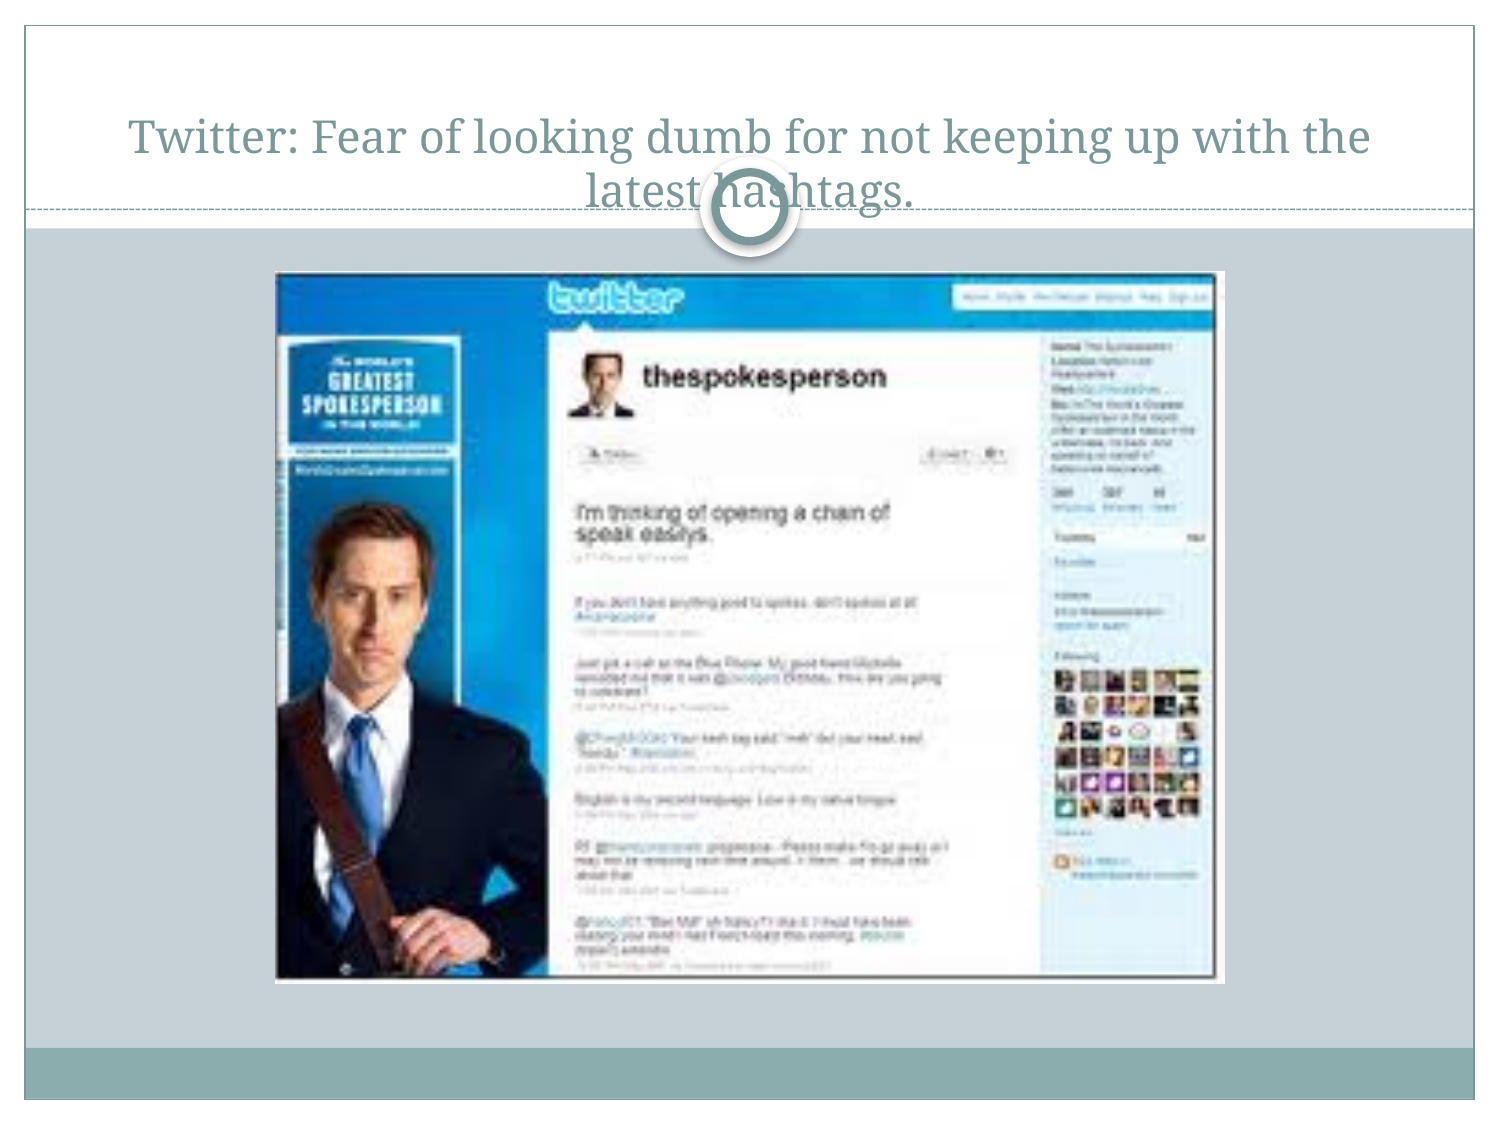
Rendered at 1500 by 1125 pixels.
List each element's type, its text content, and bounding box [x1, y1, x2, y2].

title Twitter: Fear of looking dumb for not keeping up with the latest hashtags. [50, 99, 1450, 225]
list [274, 271, 1226, 984]
